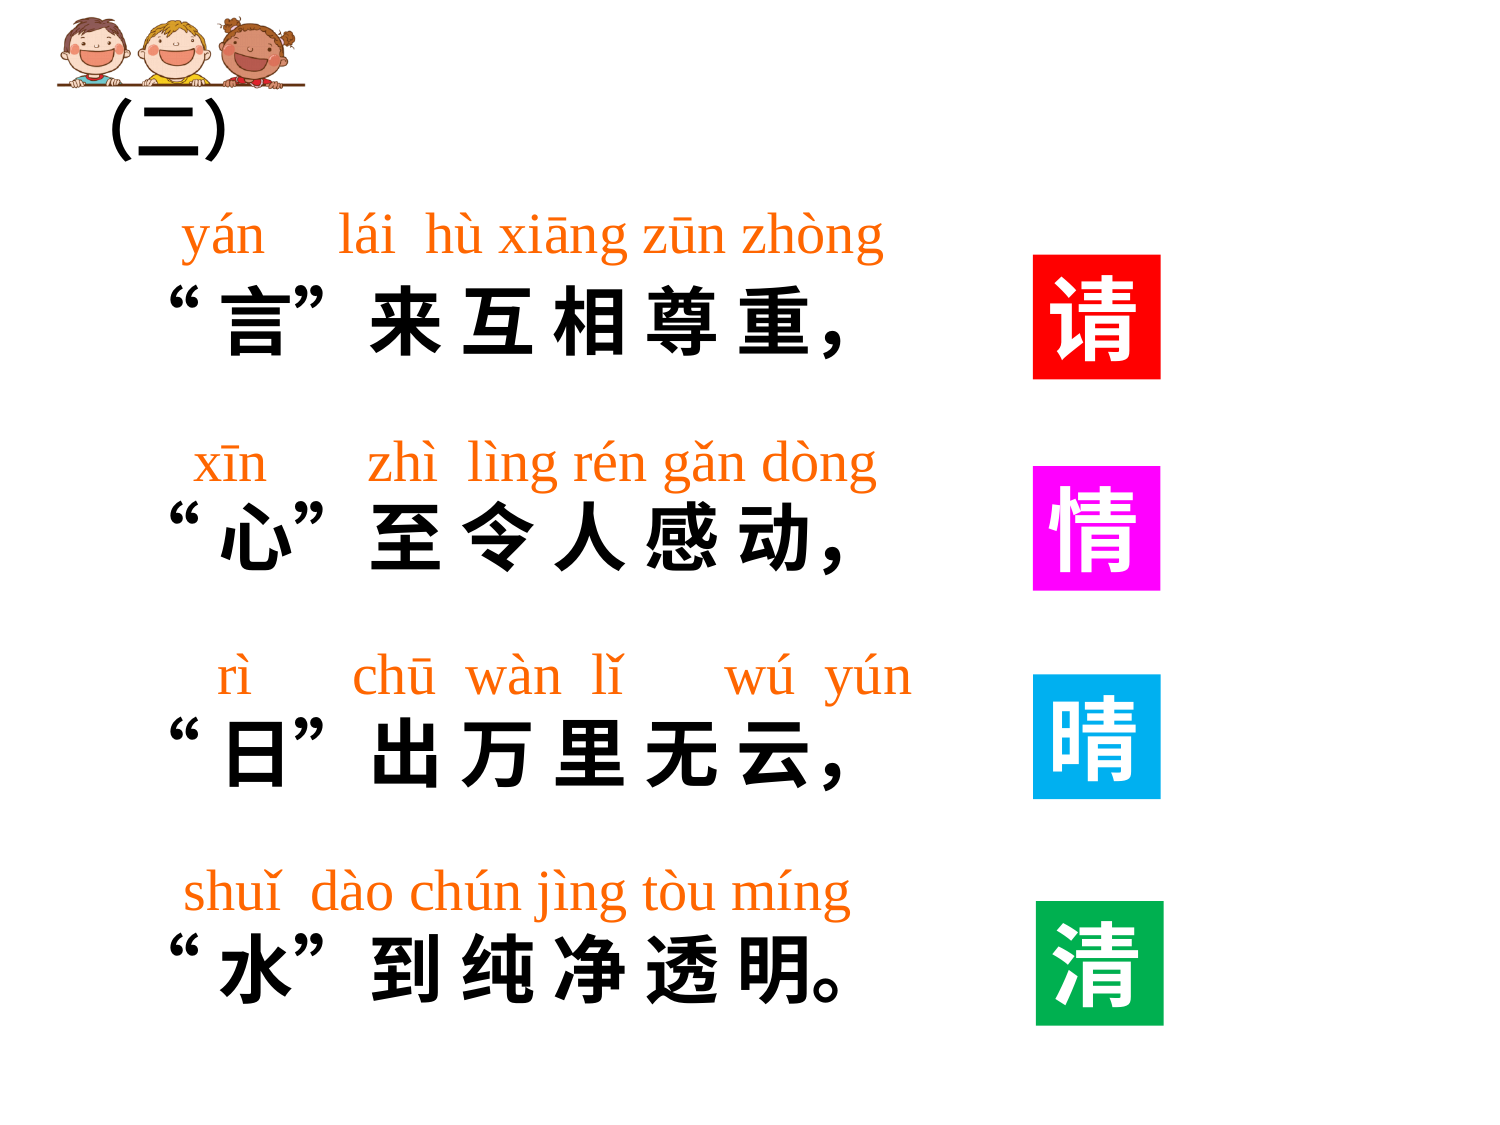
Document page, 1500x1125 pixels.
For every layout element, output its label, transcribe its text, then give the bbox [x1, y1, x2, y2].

text_box shuǐ dào chún jìng tòu míng [169, 844, 1161, 930]
text_box xīn zhì lìng rén gǎn dòng [178, 415, 1063, 501]
text_box 清 [1035, 901, 1164, 1026]
text_box rì chū wàn lǐ wú yún [202, 628, 1062, 714]
text_box 请 [1032, 254, 1161, 380]
text_box “言”来 互 相 尊 重， “心”至 令 人 感 动， “日”出 万 里 无 云， “水”到 纯 净 透 明。 [110, 249, 1322, 1020]
text_box （二） [53, 81, 297, 176]
text_box yán lái hù xiāng zūn zhòng [167, 187, 1206, 273]
picture [54, 12, 312, 93]
text_box 情 [1032, 466, 1161, 591]
text_box 晴 [1033, 674, 1161, 800]
